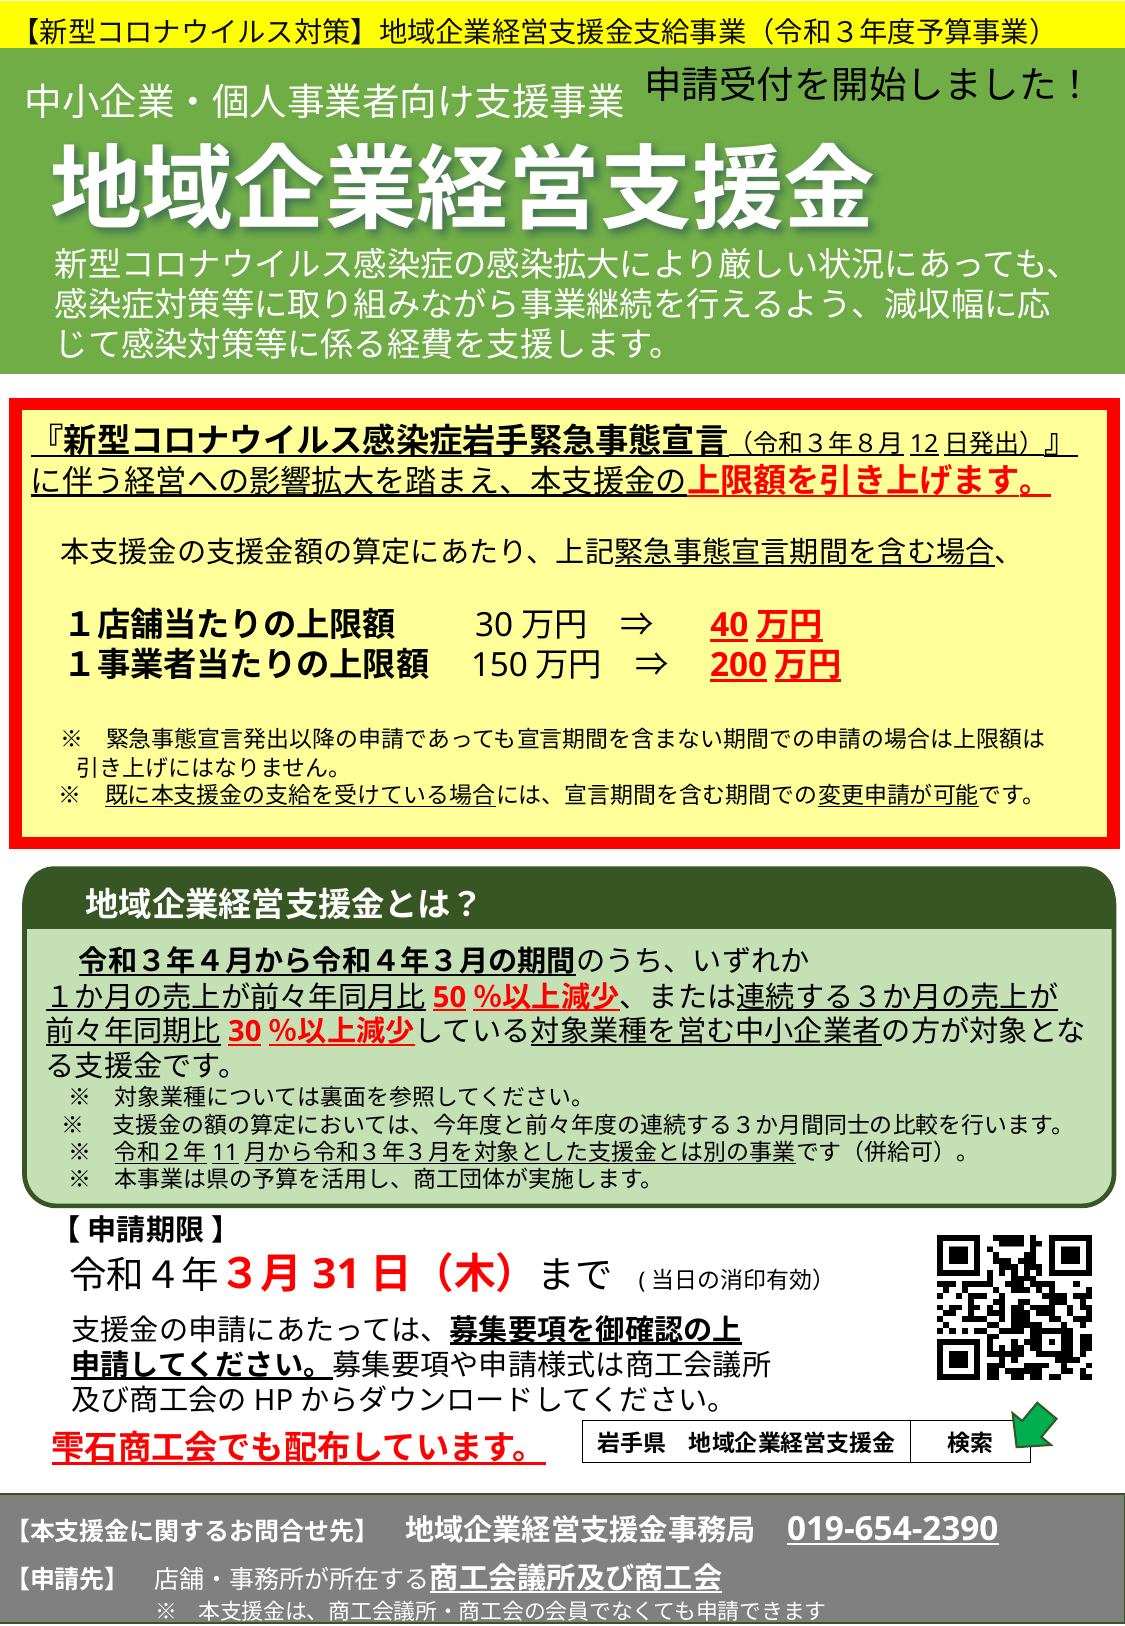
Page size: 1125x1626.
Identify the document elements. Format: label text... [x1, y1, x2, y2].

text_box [0, 1494, 1125, 1625]
text_box 『新型コロナウイルス感染症岩手緊急事態宣言（令和３年８月12日発出）』 に伴う経営への影響拡大を踏まえ、本支援金の上限額を引き上げます。 本支援金の支援金額の算定にあたり、上記緊急事態宣言期間を含む場合、 １店舗当たりの上限額 30万円 ⇒ 40万円 １事業者当たりの上限額 150万円 ⇒ 200万円 ※ 緊急事態宣言発出以降の申請であっても宣言期間を含まない期間での申請の場合は上限額は 引き上げにはなりません。 ※ 既に本支援金の支給を受けている場合には、宣言期間を含む期間での変更申請が可能です。 [16, 411, 1114, 816]
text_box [0, 1, 1125, 374]
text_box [34, 1205, 1111, 1461]
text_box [24, 867, 1114, 1206]
text_box [14, 403, 1115, 844]
